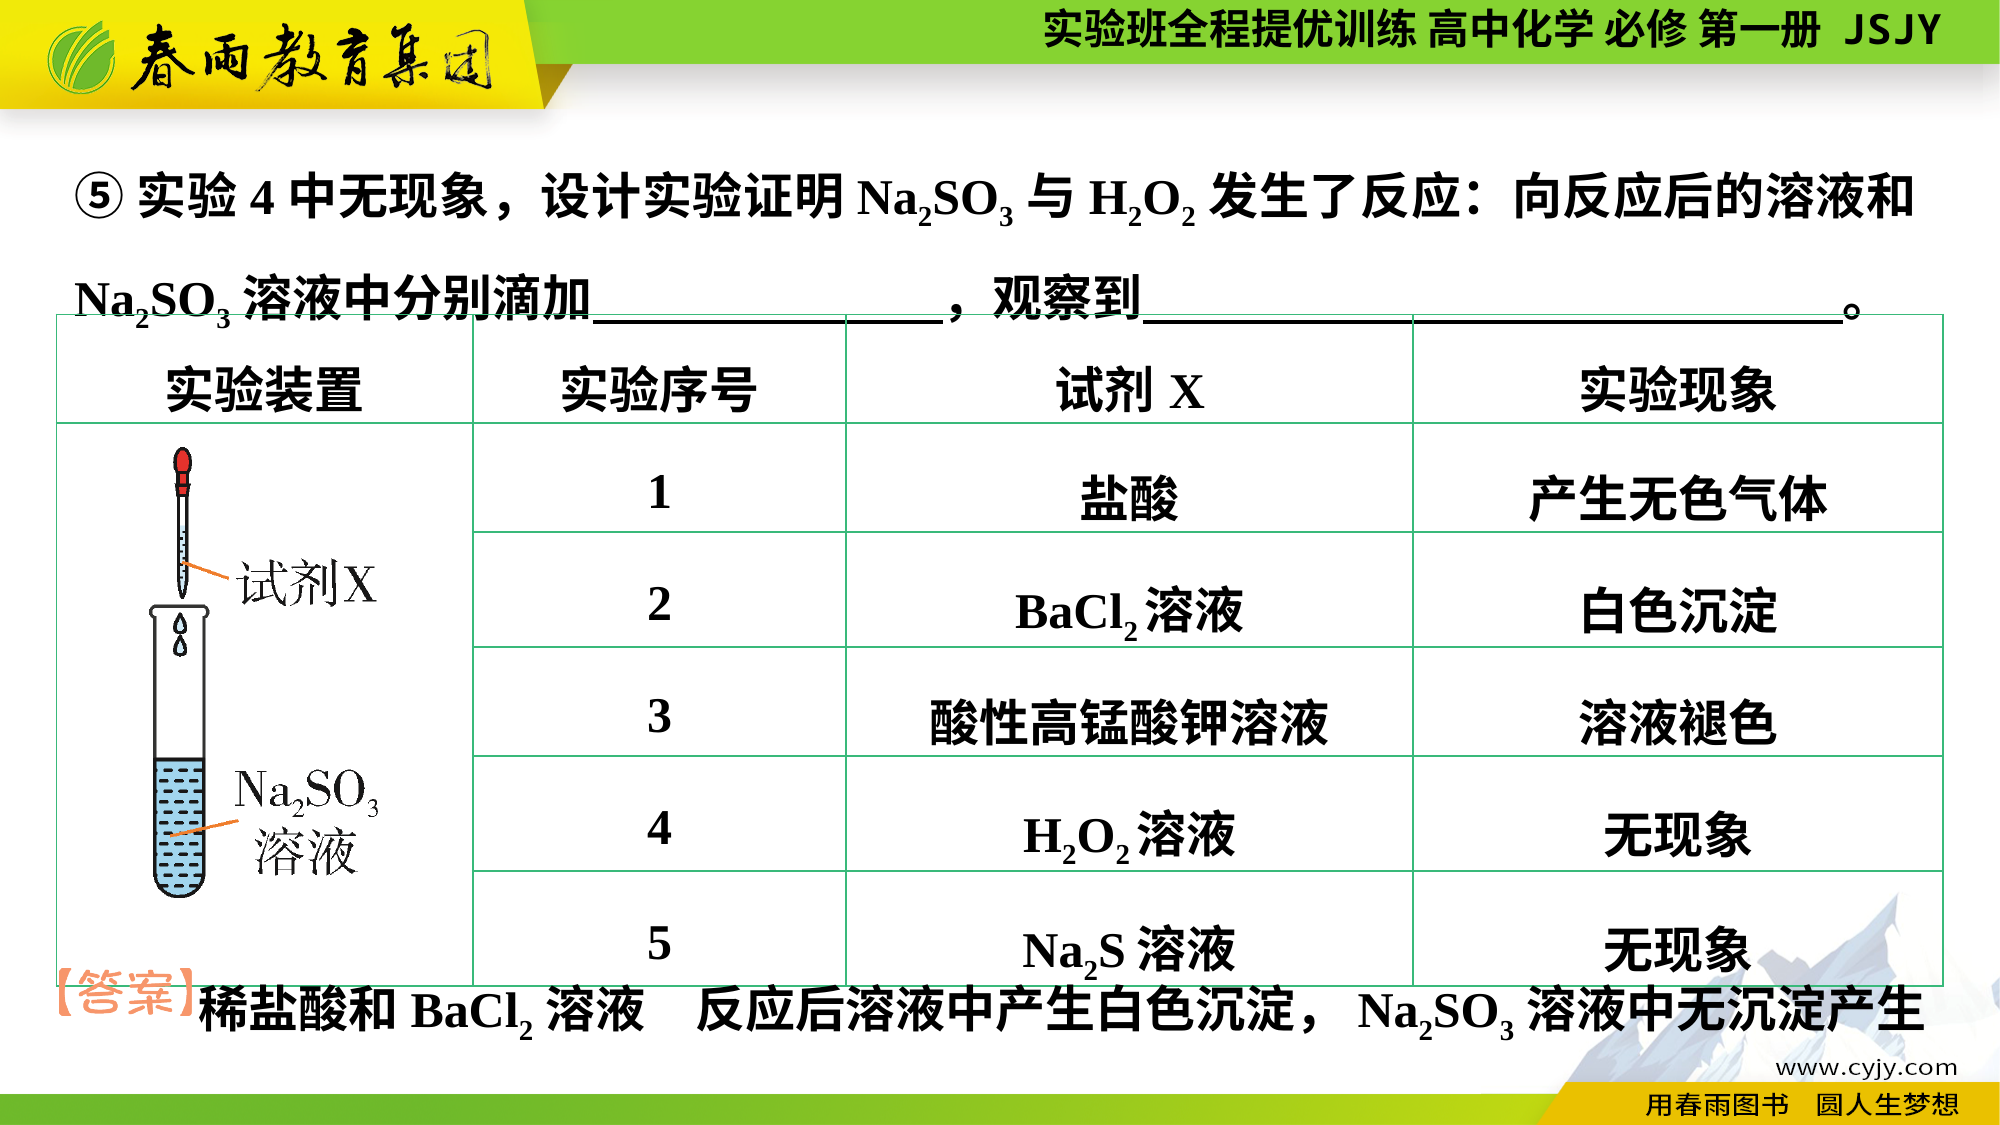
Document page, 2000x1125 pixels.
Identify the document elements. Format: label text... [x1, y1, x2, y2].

table_cell 1 [474, 424, 845, 531]
table_header 实验现象 [1414, 315, 1942, 422]
picture [0, 0, 2000, 1125]
table_cell 产生无色气体 [1414, 424, 1942, 531]
table_cell [57, 424, 472, 967]
table_cell 酸性高锰酸钾溶液 [847, 648, 1412, 755]
table_cell 无现象 [1414, 872, 1942, 935]
table_cell Na2S溶液 [847, 872, 1412, 935]
table_cell 2 [474, 533, 845, 646]
table_cell 5 [474, 872, 845, 935]
table_cell 无现象 [1414, 757, 1942, 870]
table_cell 3 [474, 648, 845, 755]
table_cell 白色沉淀 [1414, 533, 1942, 646]
table_cell BaCl2溶液 [847, 533, 1412, 646]
table_header 实验装置 [57, 315, 472, 422]
table_header 试剂X [847, 315, 1412, 422]
table_cell 盐酸 [847, 424, 1412, 531]
table_cell 4 [474, 757, 845, 870]
text_box 稀盐酸和BaCl2溶液 反应后溶液中产生白色沉淀，Na2SO3溶液中无沉淀产生 [59, 935, 1944, 1054]
table_cell 溶液褪色 [1414, 648, 1942, 755]
table_header 实验序号 [474, 315, 845, 422]
list ⑤实验4中无现象，设计实验证明Na2SO3与H2O2发生了反应：向反应后的溶液和Na2SO3溶液中分别滴加 ，观察到 。 [59, 122, 1944, 308]
table_cell H2O2溶液 [847, 757, 1412, 870]
